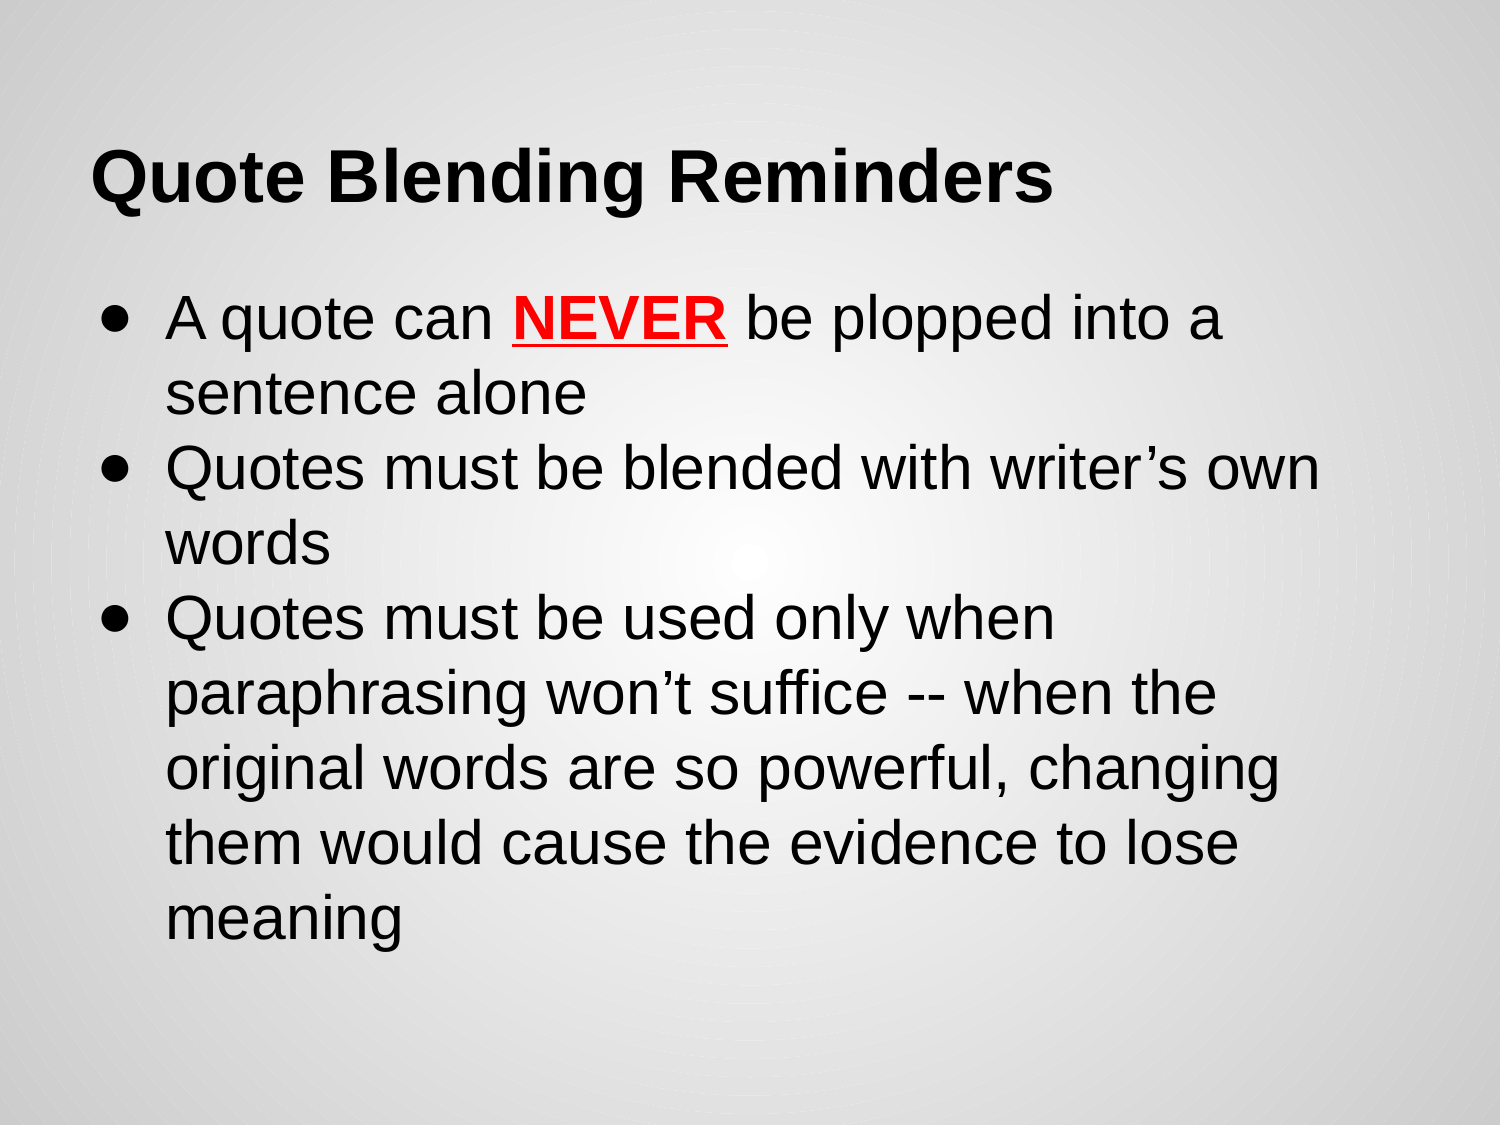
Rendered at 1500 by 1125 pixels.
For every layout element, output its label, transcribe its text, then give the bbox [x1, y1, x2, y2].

list A quote can NEVER be plopped into a sentence alone Quotes must be blended with writer’s own words Quotes must be used only when paraphrasing won’t suffice -- when the original words are so powerful, changing them would cause the evidence to lose meaning [75, 262, 1425, 1078]
title Quote Blending Reminders [75, 45, 1425, 233]
